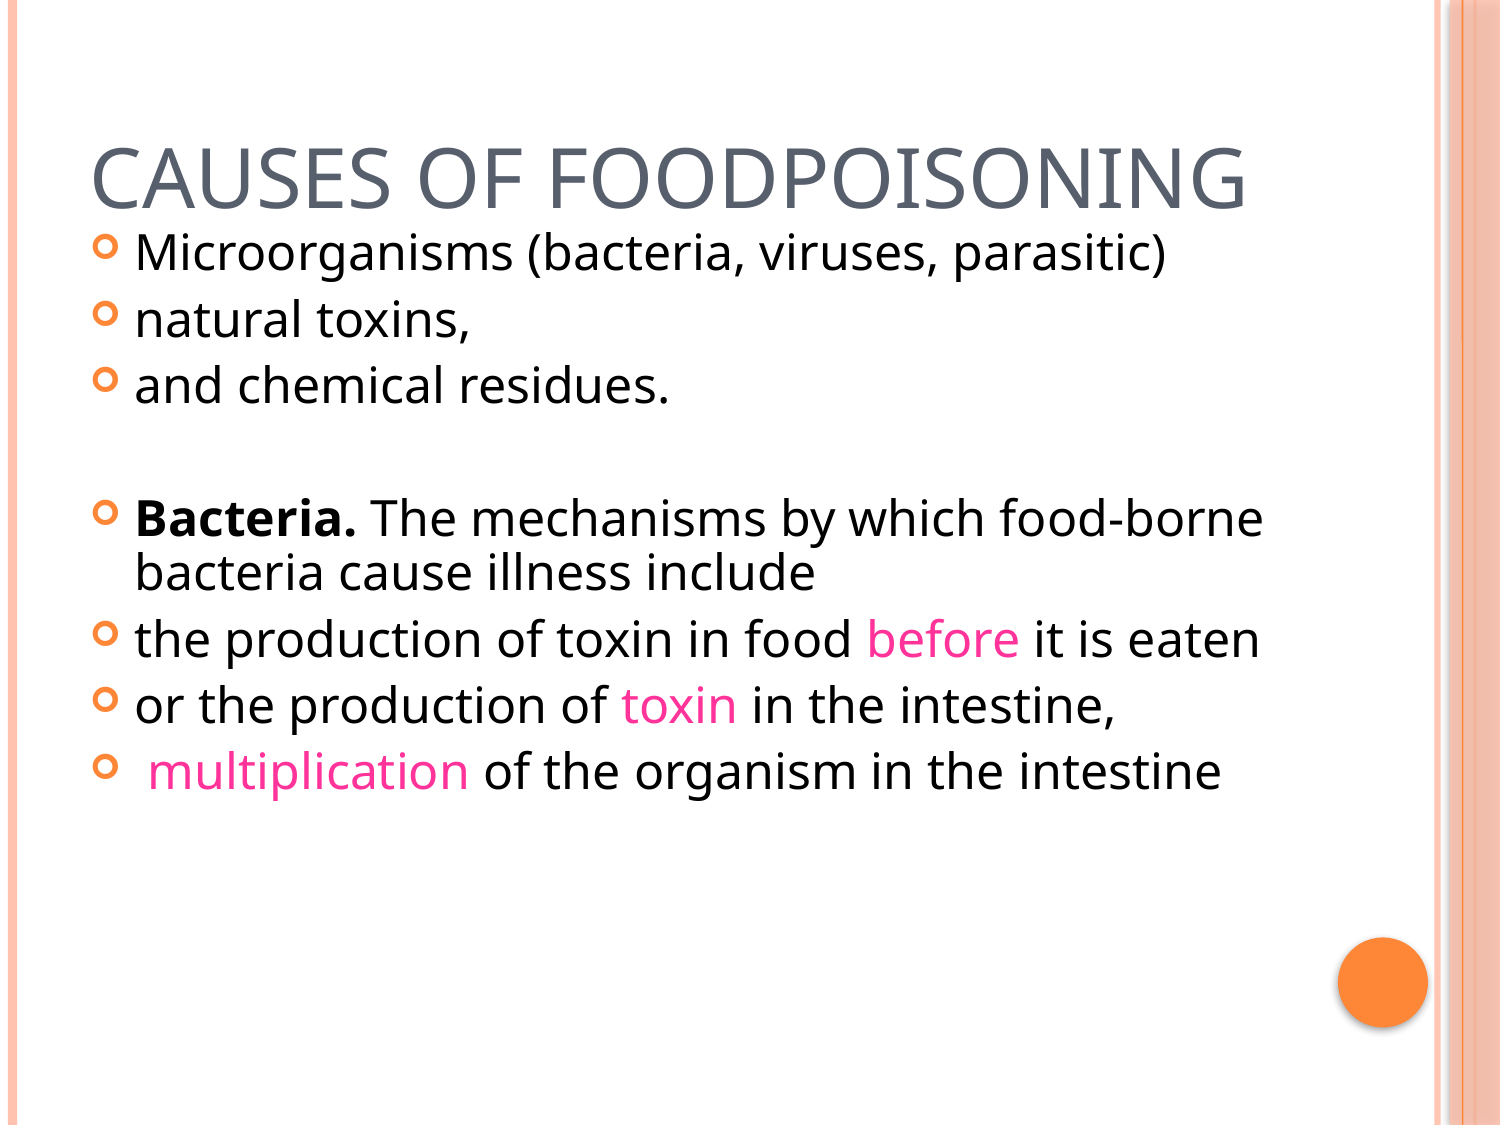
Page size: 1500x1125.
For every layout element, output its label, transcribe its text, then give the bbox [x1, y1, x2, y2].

list Microorganisms (bacteria, viruses, parasitic) natural toxins, and chemical residues. Bacteria. The mechanisms by which food-borne bacteria cause illness include the production of toxin in food before it is eaten or the production of toxin in the intestine, multiplication of the organism in the intestine [75, 220, 1425, 1047]
title CAUSES OF FOODPOISONING [75, 45, 1500, 233]
